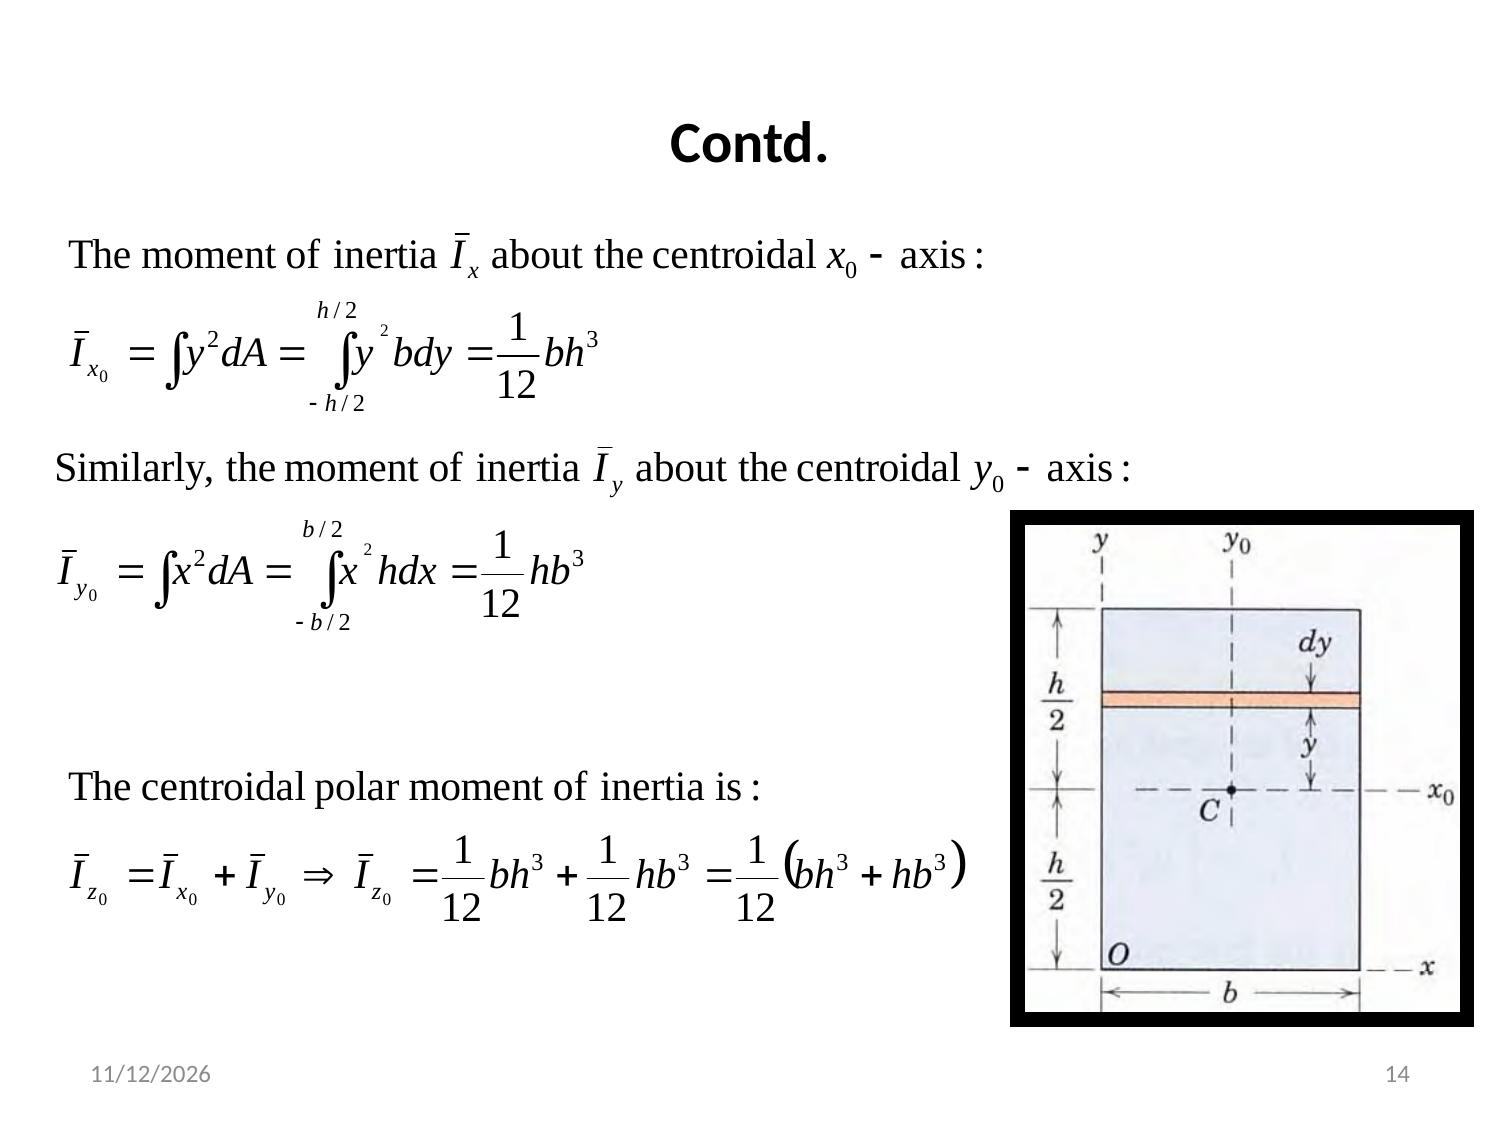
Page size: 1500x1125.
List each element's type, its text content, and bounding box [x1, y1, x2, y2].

title Contd. [75, 45, 1425, 233]
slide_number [75, 1042, 425, 1103]
slide_number 14 [1074, 1042, 1425, 1103]
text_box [49, 437, 1138, 640]
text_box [62, 224, 991, 421]
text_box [62, 762, 968, 930]
picture [1024, 524, 1460, 1013]
